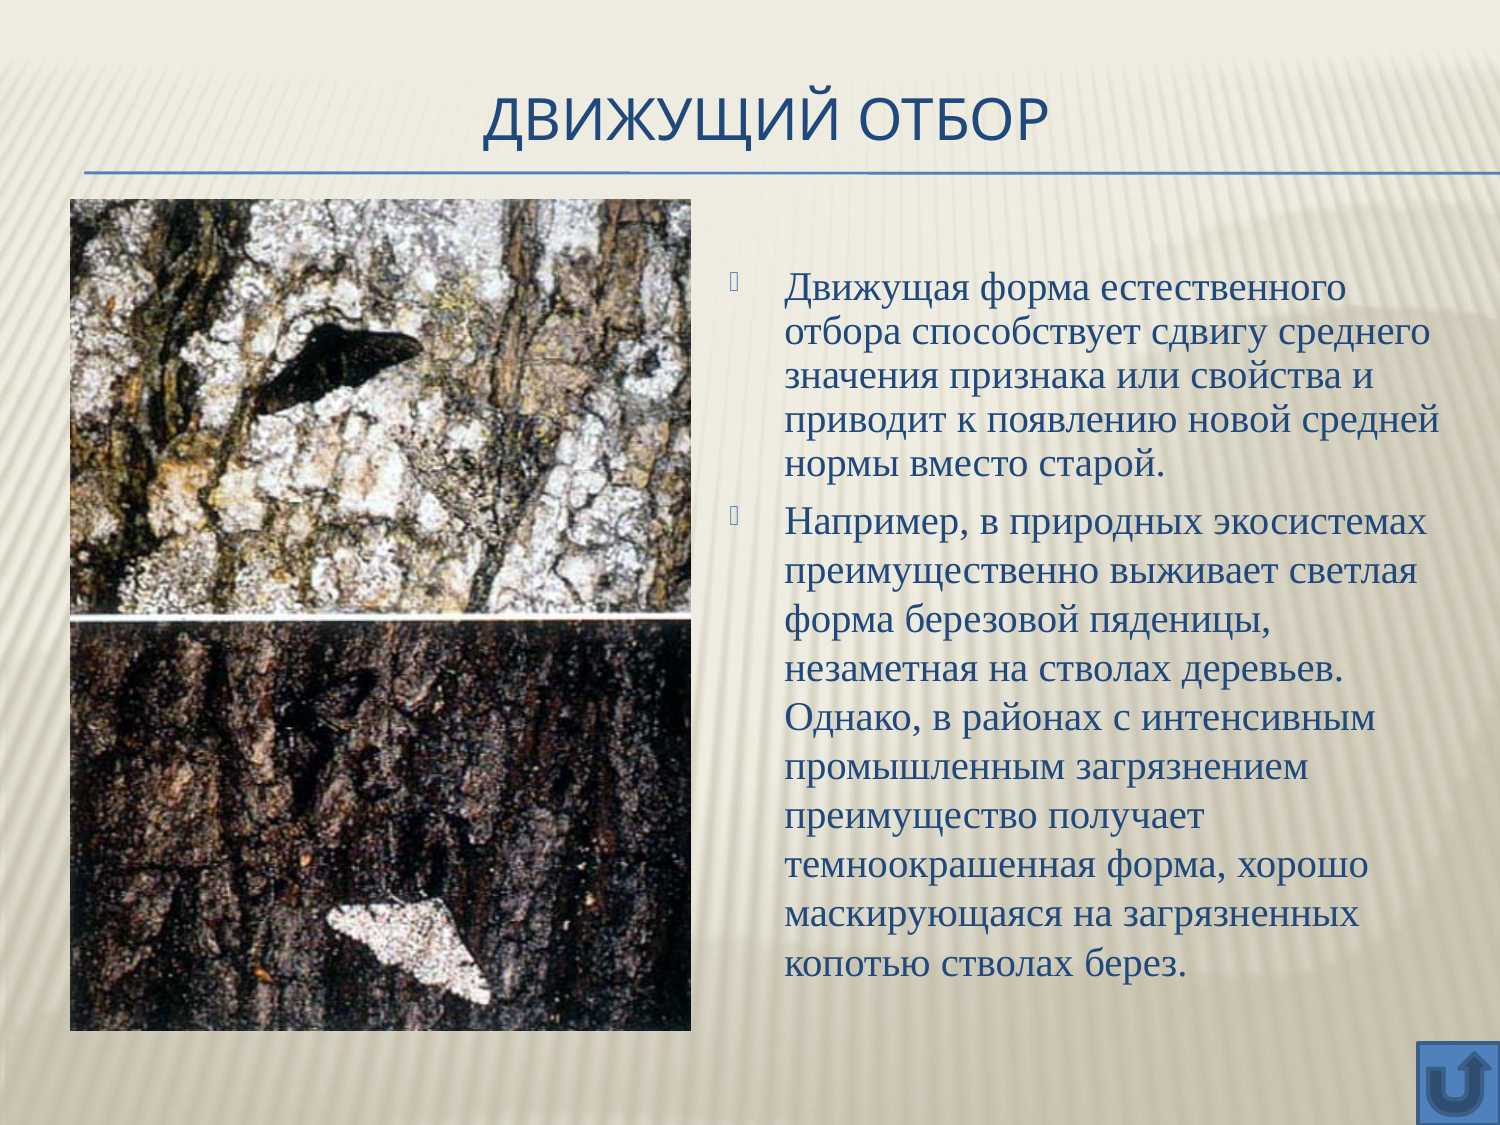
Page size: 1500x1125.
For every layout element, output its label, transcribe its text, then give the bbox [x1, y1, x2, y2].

text_box [1416, 1041, 1500, 1125]
list Движущая форма естественного отбора способствует сдвигу среднего значения признака или свойства и приводит к появлению новой средней нормы вместо старой. Например, в природных экосистемах преимущественно выживает светлая форма березовой пяденицы, незаметная на стволах деревьев. Однако, в районах с интенсивным промышленным загрязнением преимущество получает темноокрашенная форма, хорошо маскирующаяся на загрязненных копотью стволах берез. [714, 257, 1465, 996]
title Движущий отбор [117, 23, 1418, 211]
picture [69, 198, 691, 1031]
